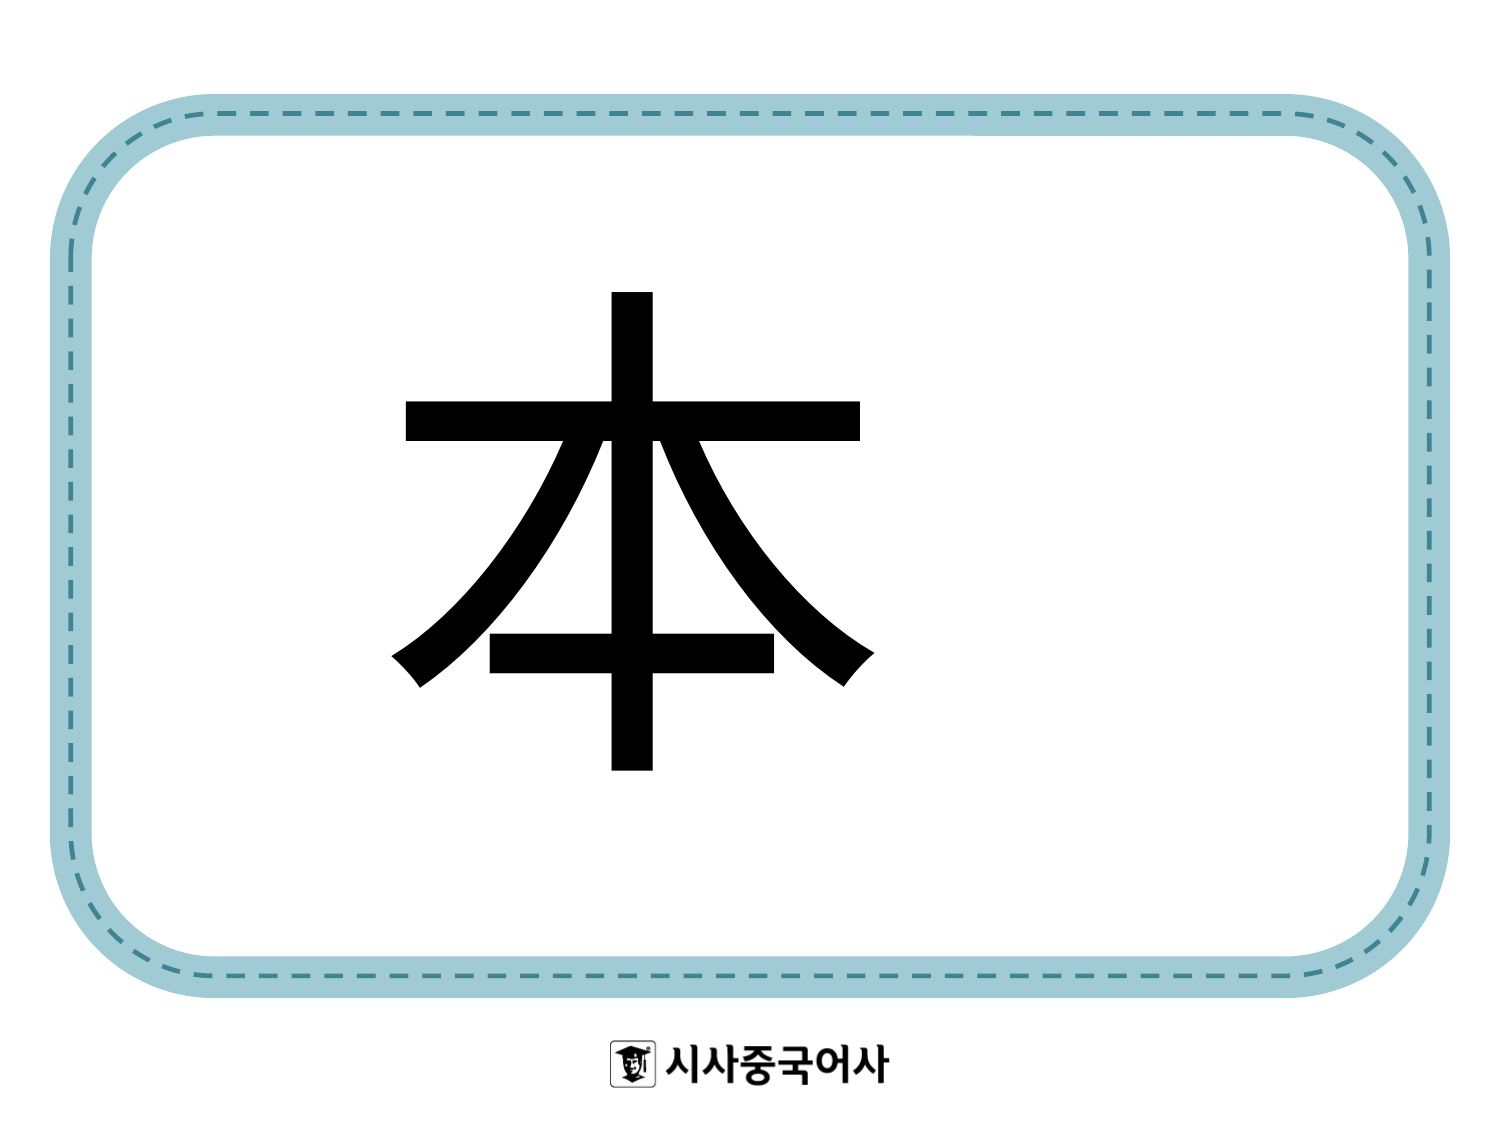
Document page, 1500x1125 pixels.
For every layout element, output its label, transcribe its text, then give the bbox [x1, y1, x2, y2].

text_box 本 [145, 189, 1354, 853]
picture [602, 1034, 898, 1094]
